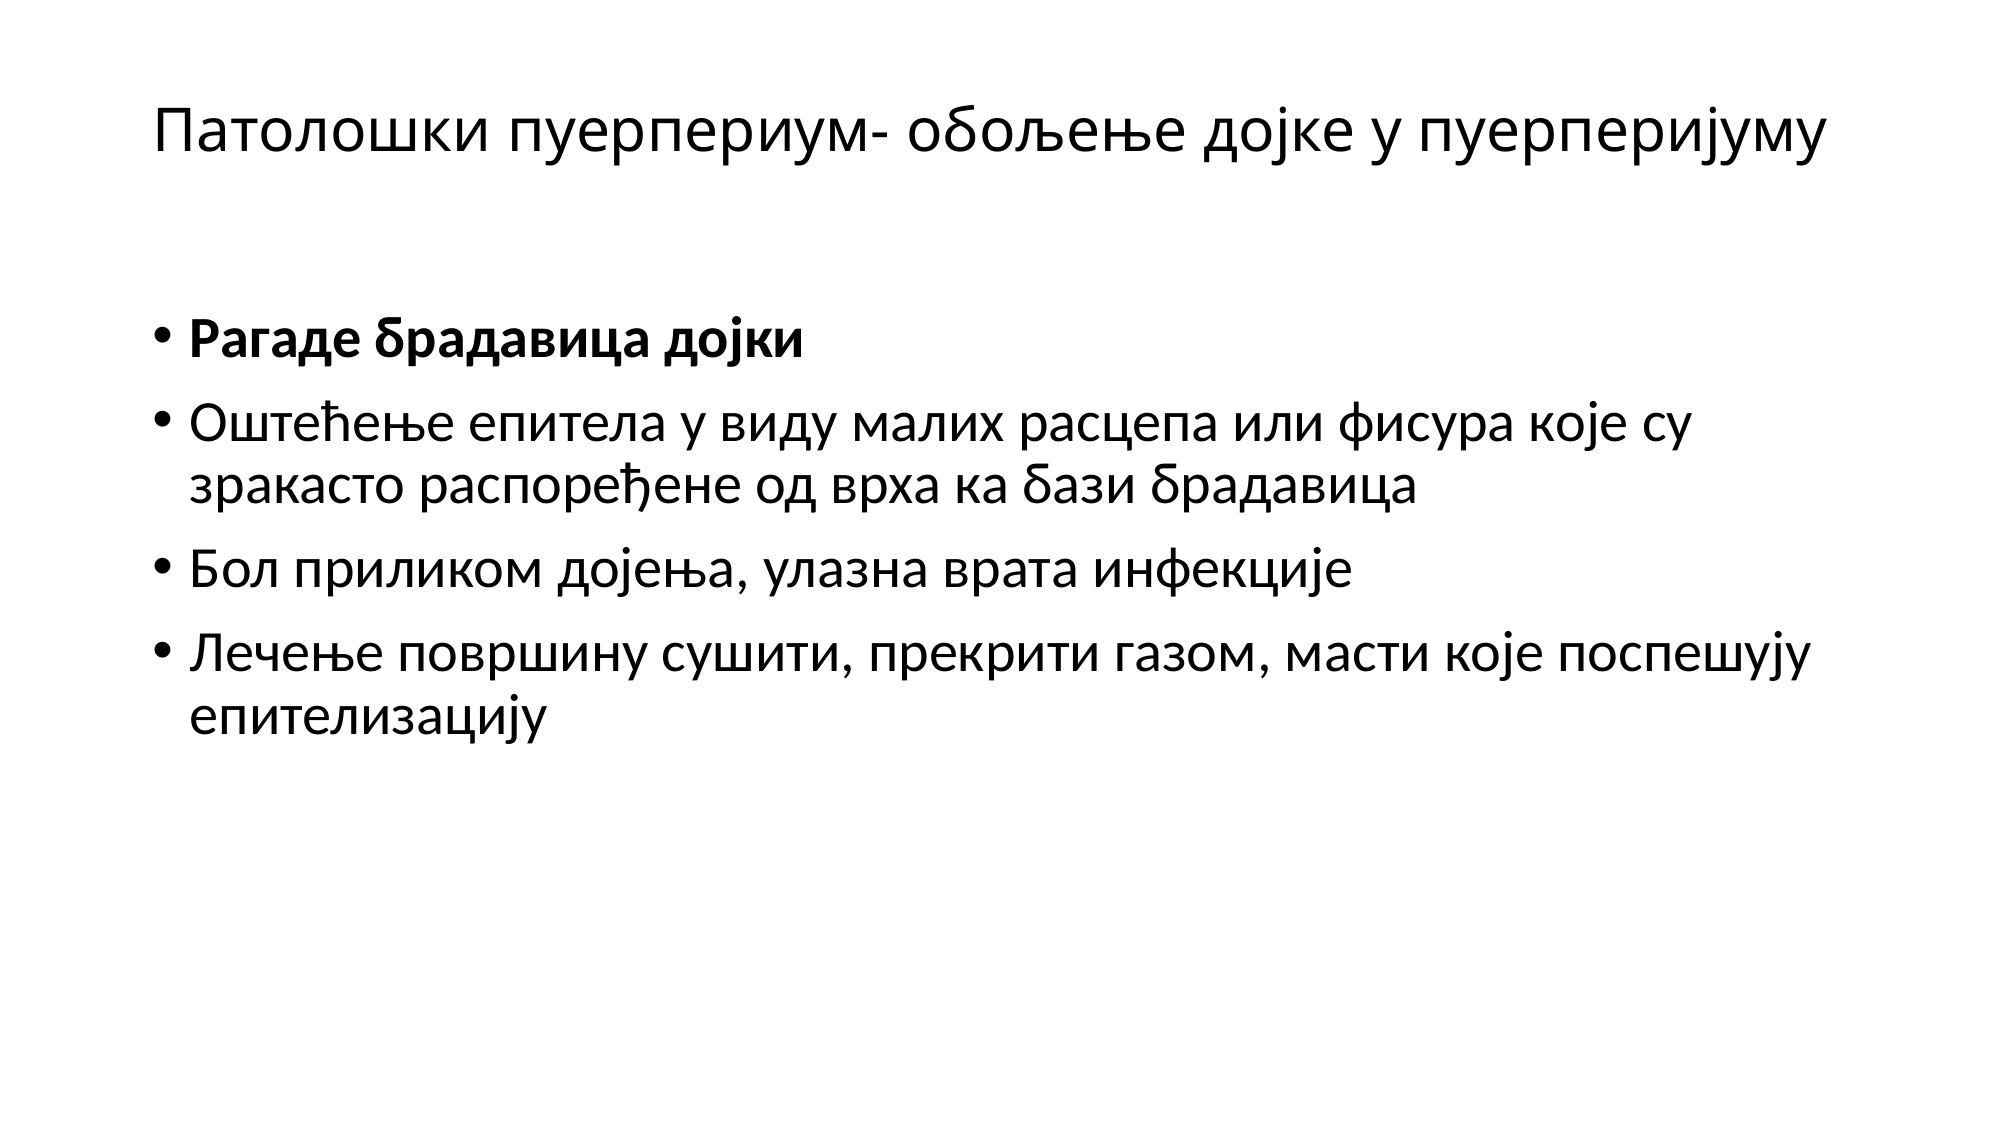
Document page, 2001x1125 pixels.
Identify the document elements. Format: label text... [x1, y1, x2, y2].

list Рагаде брадавица дојки Оштећење епитела у виду малих расцепа или фисура које су зракасто распоређене од врха ка бази брадавица Бол приликом дојења, улазна врата инфекције Лечење површину сушити, прекрити газом, масти које поспешују епителизацију [137, 299, 1863, 1014]
title Патолошки пуерпериум- обољење дојке у пуерперијуму [137, 59, 1863, 278]
